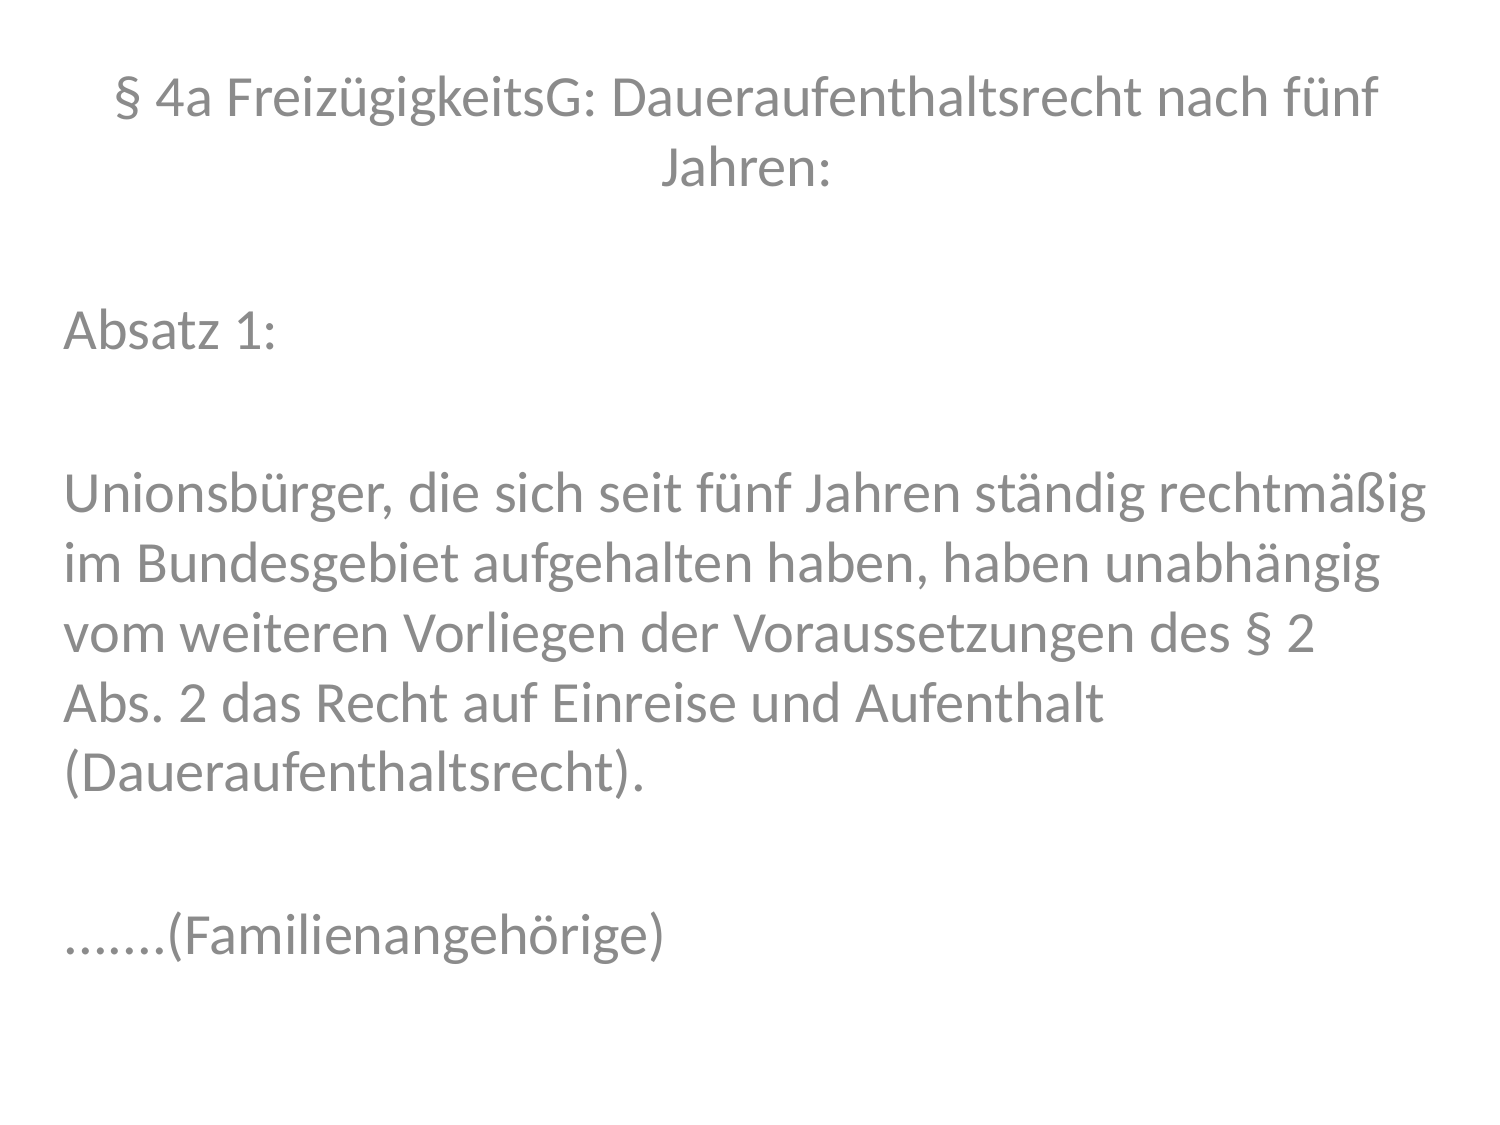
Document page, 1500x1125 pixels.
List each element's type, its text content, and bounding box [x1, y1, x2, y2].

subtitle § 4a FreizügigkeitsG: Daueraufenthaltsrecht nach fünf Jahren: Absatz 1: Unionsbürger, die sich seit fünf Jahren ständig rechtmäßig im Bundesgebiet aufgehalten haben, haben unabhängig vom weiteren Vorliegen der Voraussetzungen des § 2 Abs. 2 das Recht auf Einreise und Aufenthalt (Daueraufenthaltsrecht). .......(Familienangehörige) [48, 50, 1446, 1063]
